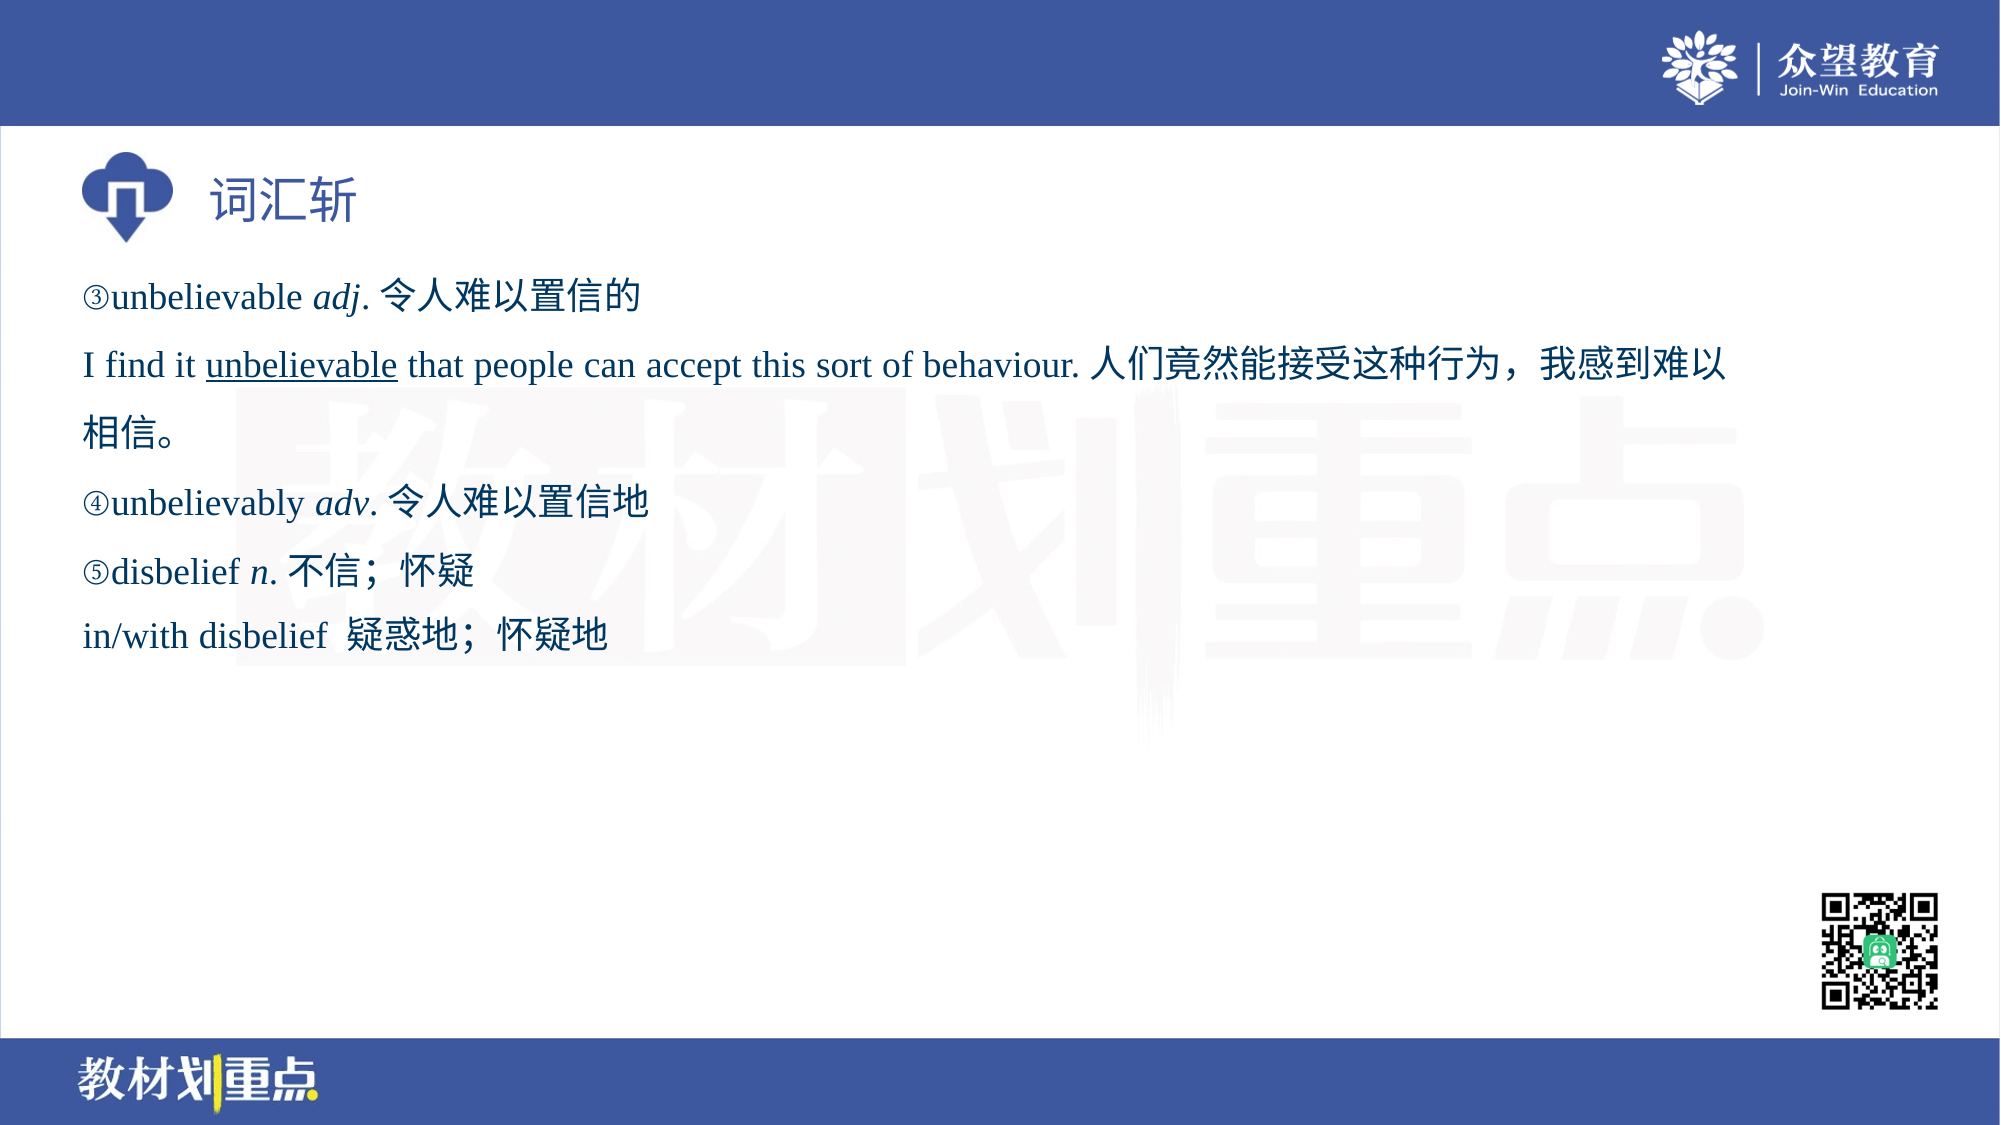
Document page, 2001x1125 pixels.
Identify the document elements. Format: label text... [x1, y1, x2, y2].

picture [0, 0, 2000, 1125]
text_box ③unbelievable adj.令人难以置信的 I find it unbelievable that people can accept this sort of behaviour.人们竟然能接受这种行为，我感到难以 相信。 ④unbelievably adv.令人难以置信地 ⑤disbelief n.不信；怀疑 in/with disbelief 疑惑地；怀疑地 [82, 247, 1817, 650]
